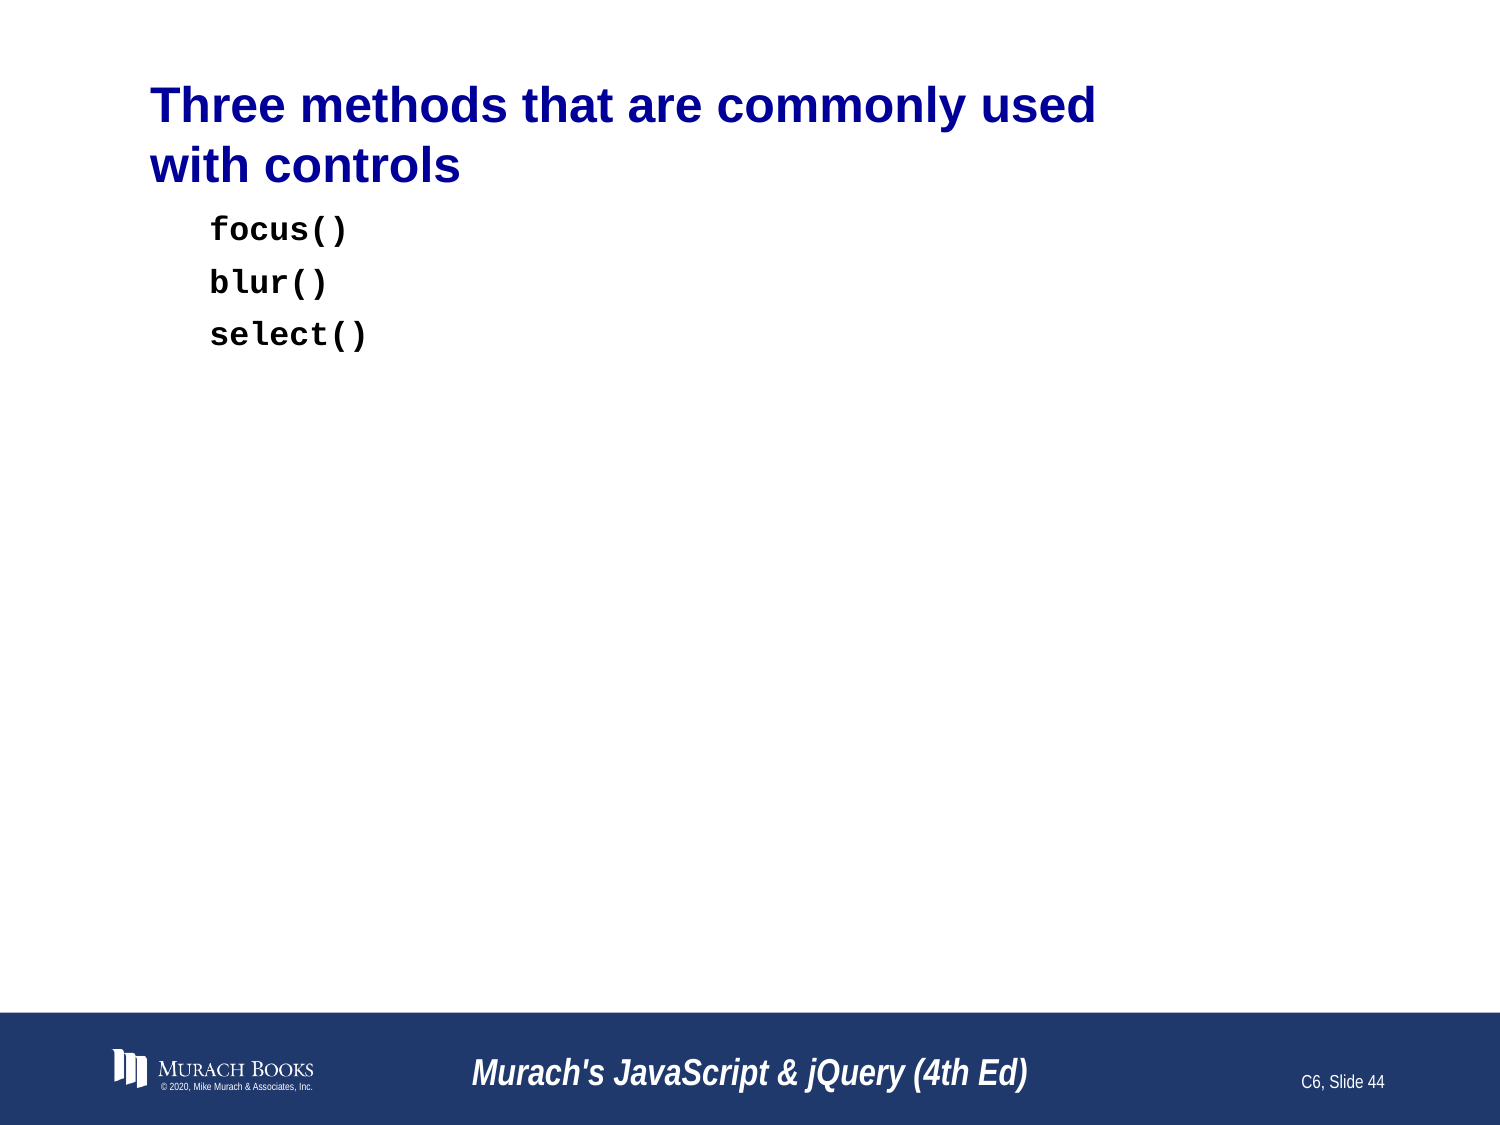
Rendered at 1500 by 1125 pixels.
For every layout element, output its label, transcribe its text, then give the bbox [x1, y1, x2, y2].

title Three methods that are commonly used with controls [150, 72, 1350, 194]
list focus() blur() select() [137, 200, 1350, 1000]
footer © 2020, Mike Murach & Associates, Inc. [12, 1025, 463, 1100]
slide_number Murach's JavaScript & jQuery (4th Ed) [463, 1025, 1050, 1100]
slide_number C6, Slide 44 [1087, 1025, 1400, 1100]
